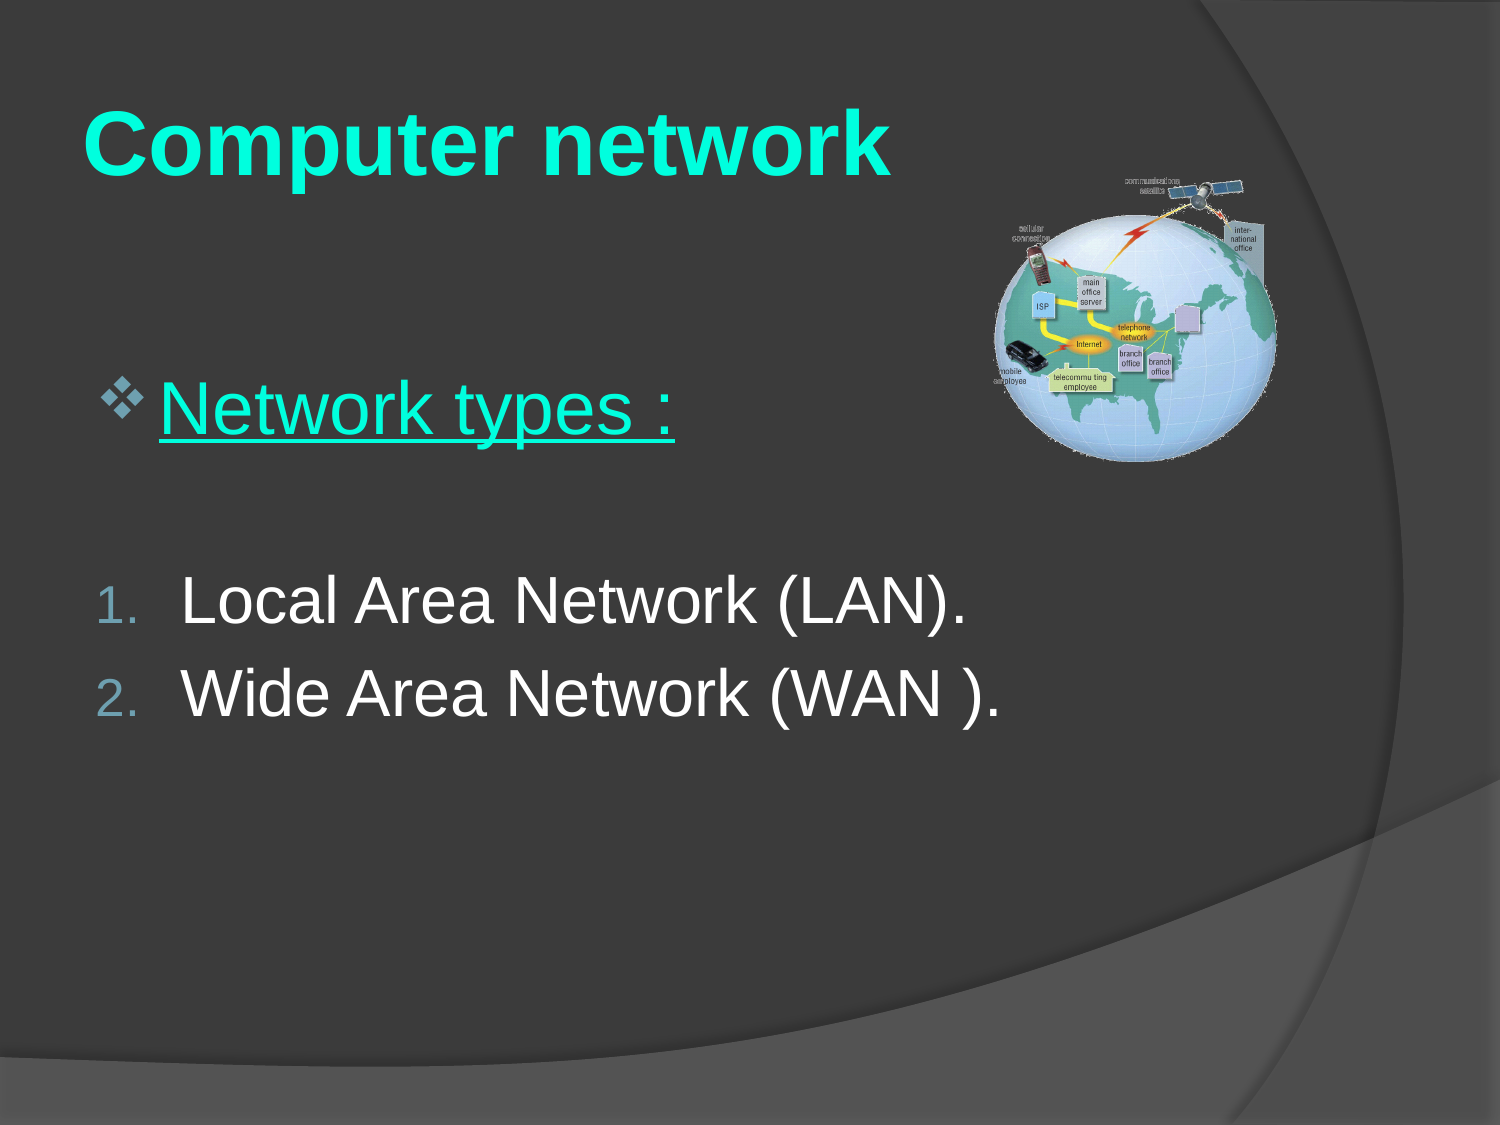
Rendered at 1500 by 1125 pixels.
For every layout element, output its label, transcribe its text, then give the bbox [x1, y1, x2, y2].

picture [987, 162, 1281, 465]
title Computer network [75, 45, 1300, 233]
list Network types : Local Area Network (LAN). Wide Area Network (WAN ). [75, 262, 1300, 1005]
